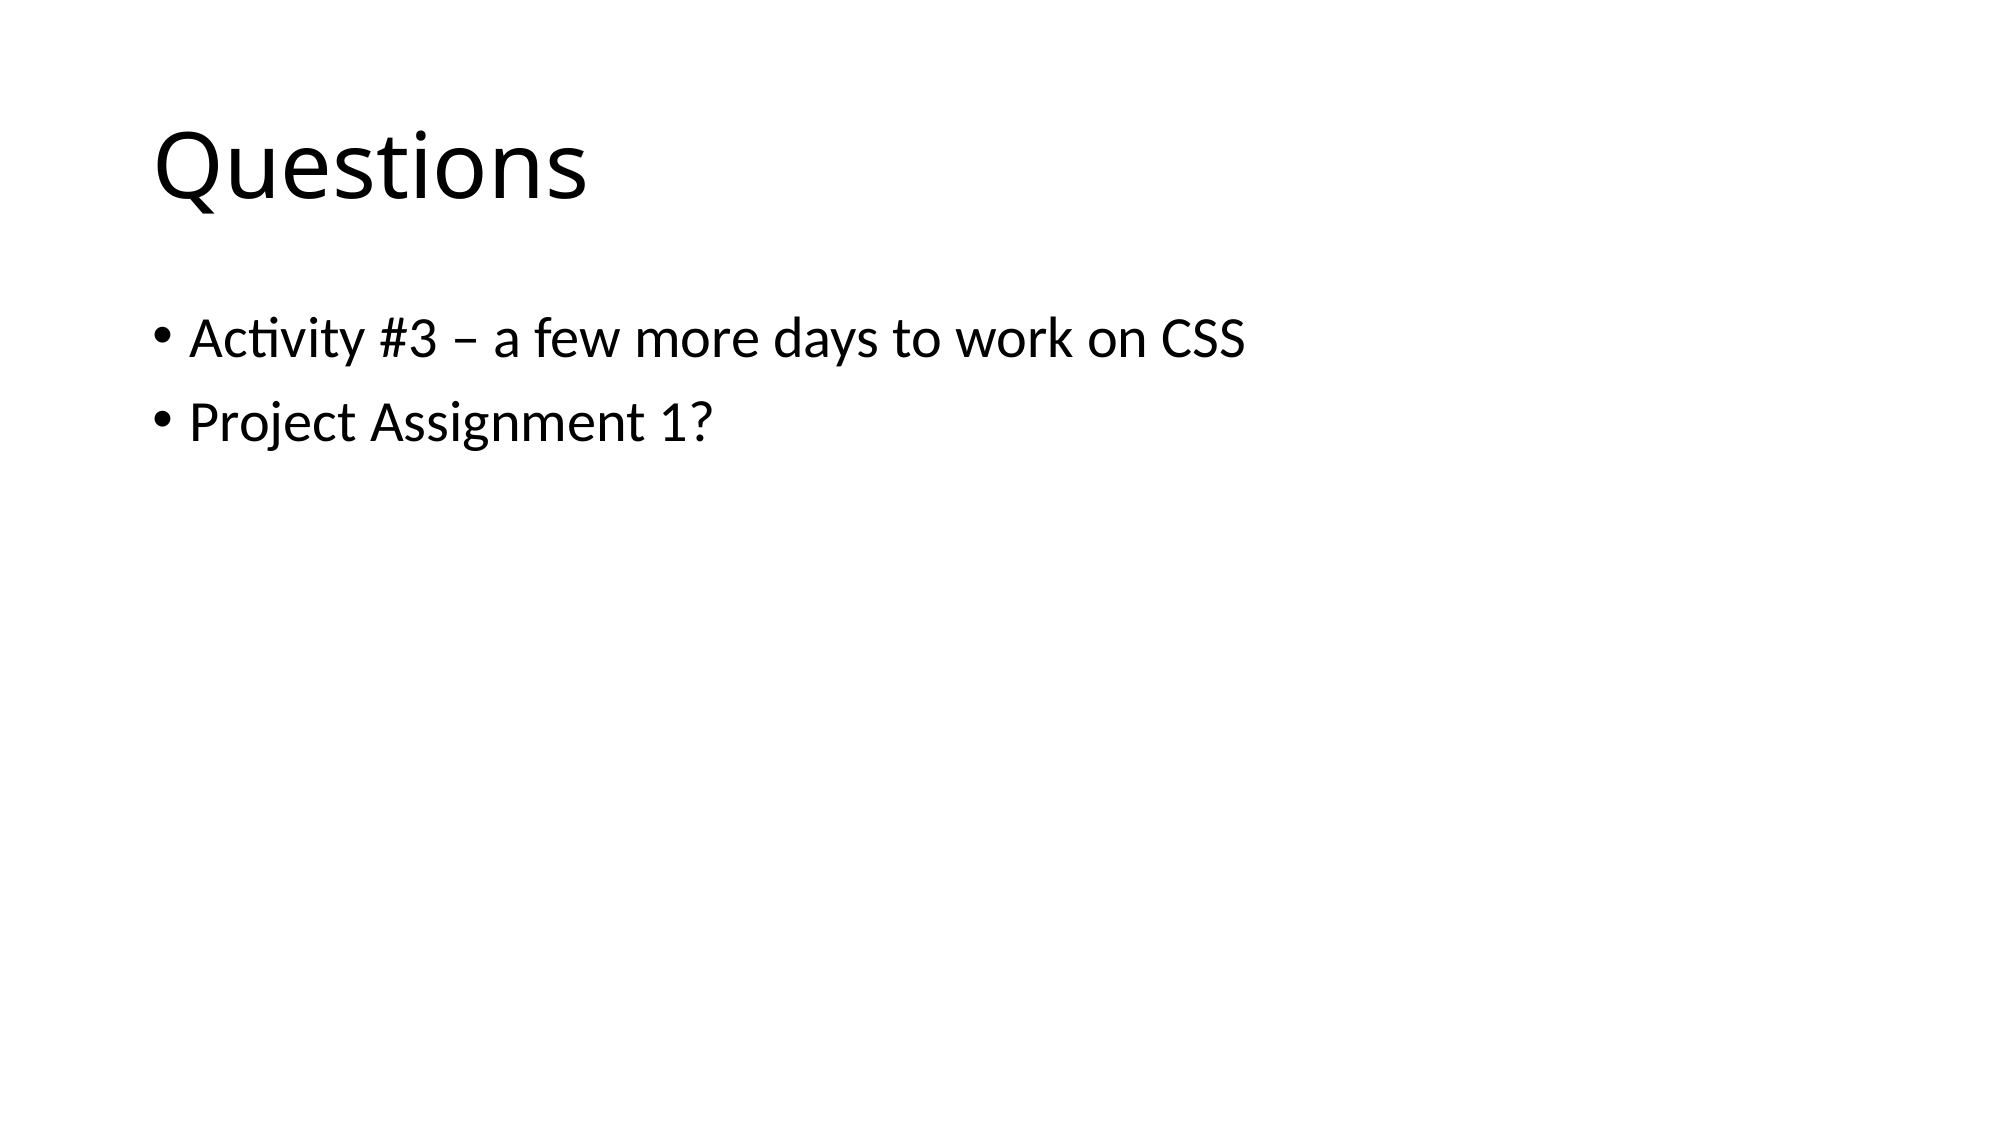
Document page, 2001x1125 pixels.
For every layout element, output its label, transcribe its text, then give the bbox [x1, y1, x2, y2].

title Questions [137, 59, 1863, 278]
list Activity #3 – a few more days to work on CSS Project Assignment 1? [137, 299, 1863, 1014]
